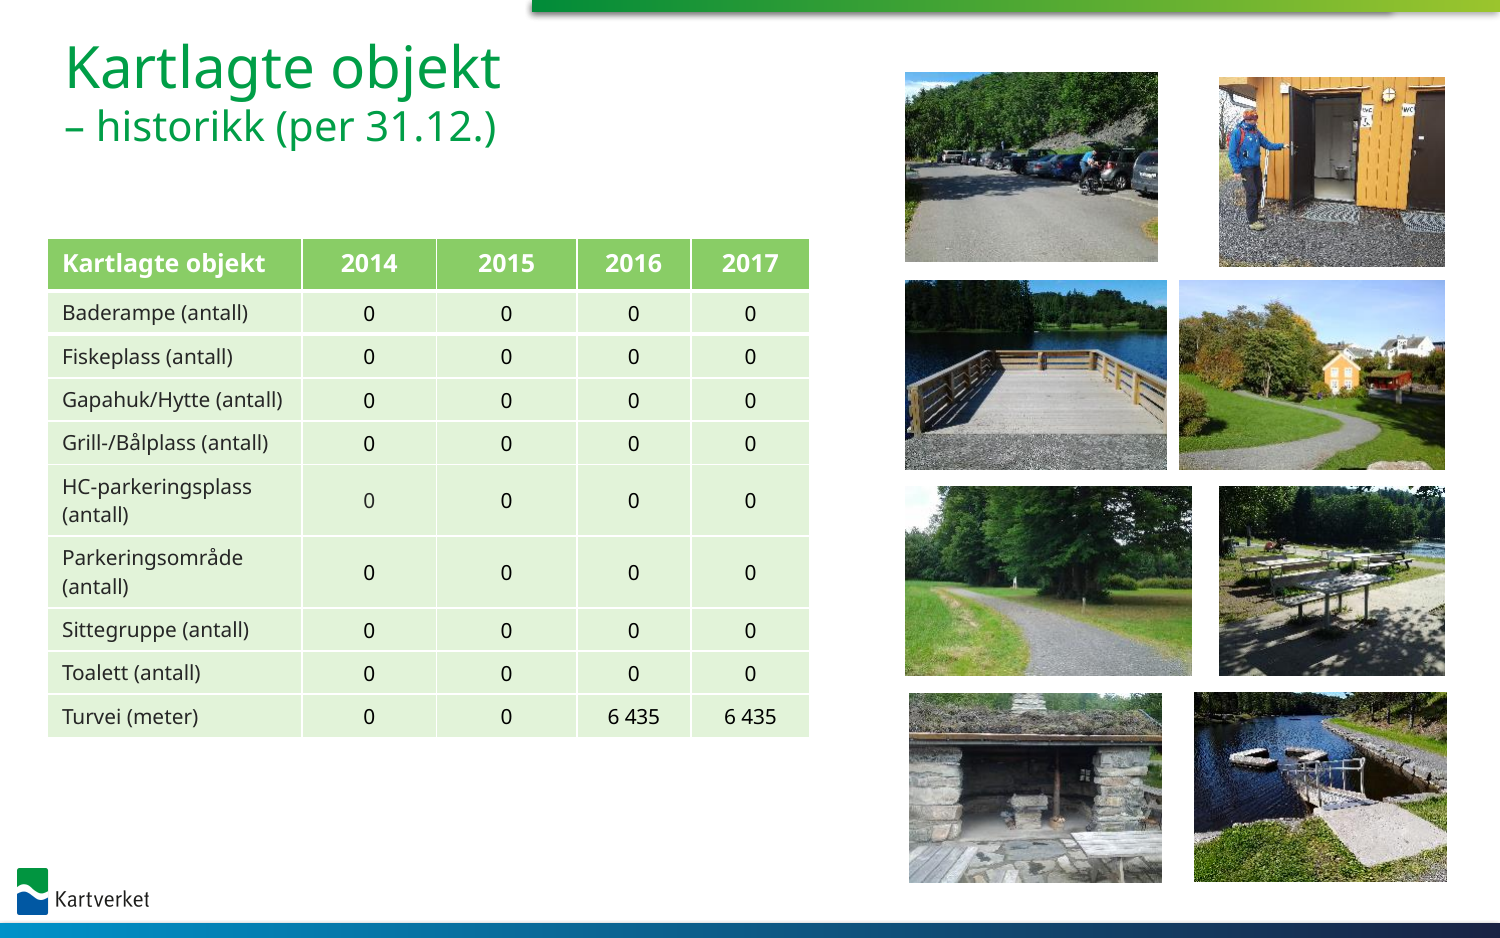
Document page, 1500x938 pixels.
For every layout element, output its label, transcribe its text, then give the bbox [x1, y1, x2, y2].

table_cell 6 435 [578, 695, 690, 737]
table_cell 0 [303, 609, 436, 650]
table_cell 0 [437, 695, 576, 737]
picture [1194, 692, 1448, 882]
table_cell 0 [578, 609, 690, 650]
table_cell 0 [692, 609, 809, 650]
table_cell 0 [437, 609, 576, 650]
picture [905, 486, 1193, 676]
table_cell Baderampe (antall) [48, 293, 301, 332]
picture [1179, 280, 1445, 470]
table_cell 0 [437, 293, 576, 332]
table_header 2015 [437, 239, 576, 289]
table_cell 0 [578, 293, 690, 332]
table_cell Toalett (antall) [48, 652, 301, 693]
table_cell 0 [303, 465, 436, 535]
table_cell Gapahuk/Hytte (antall) [48, 379, 301, 420]
table_cell 0 [303, 422, 436, 464]
table_cell 0 [303, 336, 436, 377]
table_header 2017 [692, 239, 809, 289]
table_cell 0 [578, 379, 690, 420]
table_cell Parkeringsområde (antall) [48, 537, 301, 607]
table_cell 0 [437, 465, 576, 535]
table_cell Grill-/Bålplass (antall) [48, 422, 301, 464]
text_box Kartlagte objekt – historikk (per 31.12.) [49, 14, 1431, 158]
table_cell Fiskeplass (antall) [48, 336, 301, 377]
table_cell 0 [437, 379, 576, 420]
picture [1219, 486, 1445, 676]
picture [905, 72, 1158, 262]
table_cell Turvei (meter) [48, 695, 301, 737]
table_cell 0 [303, 293, 436, 332]
picture [1219, 77, 1445, 267]
table_cell 0 [578, 465, 690, 535]
table_cell Sittegruppe (antall) [48, 609, 301, 650]
picture [905, 280, 1167, 470]
table_cell 0 [303, 695, 436, 737]
table_cell HC-parkeringsplass (antall) [48, 465, 301, 535]
table_cell 0 [692, 465, 809, 535]
table_cell 0 [303, 537, 436, 607]
table_cell 0 [437, 652, 576, 693]
table_cell 0 [578, 422, 690, 464]
table_cell 0 [692, 652, 809, 693]
picture [909, 693, 1163, 884]
table_cell 6 435 [692, 695, 809, 737]
table_cell 0 [692, 293, 809, 332]
table_cell 0 [692, 336, 809, 377]
table_cell 0 [437, 336, 576, 377]
table_cell 0 [303, 379, 436, 420]
table_cell 0 [692, 379, 809, 420]
table_header Kartlagte objekt [48, 239, 301, 289]
table_cell 0 [692, 422, 809, 464]
table_cell 0 [692, 537, 809, 607]
table_cell 0 [437, 422, 576, 464]
table_cell 0 [437, 537, 576, 607]
table_cell 0 [578, 652, 690, 693]
table_cell 0 [578, 537, 690, 607]
table_cell 0 [578, 336, 690, 377]
table_header 2016 [578, 239, 690, 289]
table_header 2014 [303, 239, 436, 289]
table_cell 0 [303, 652, 436, 693]
